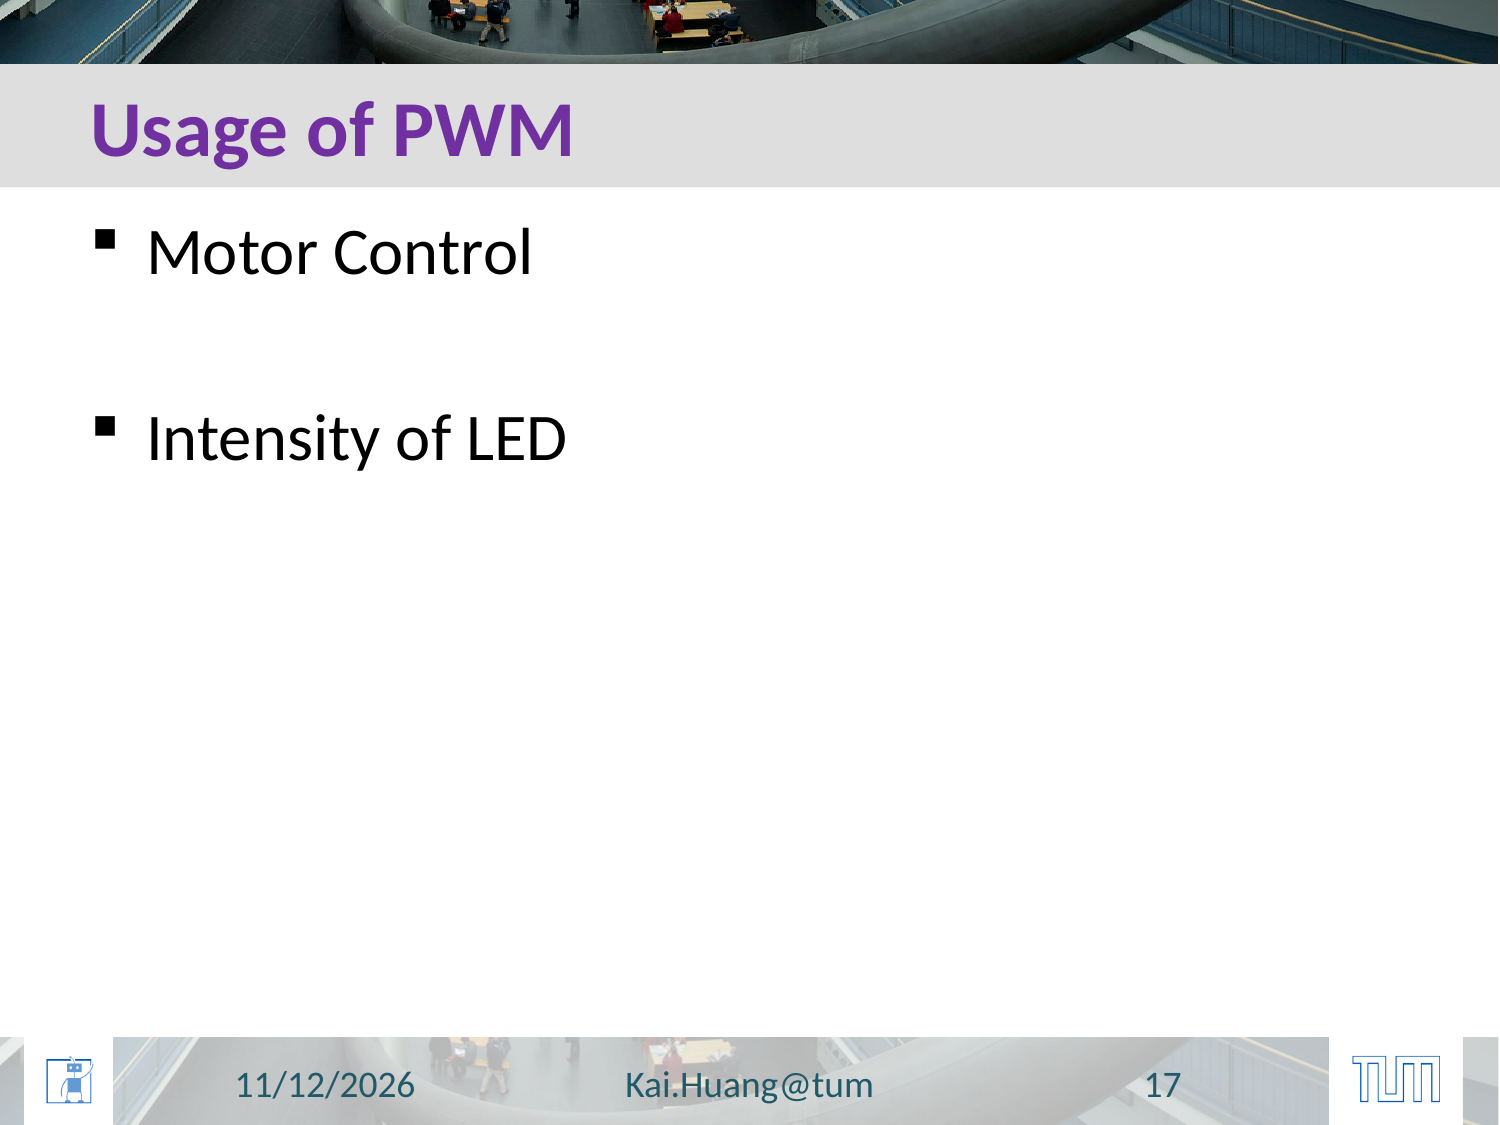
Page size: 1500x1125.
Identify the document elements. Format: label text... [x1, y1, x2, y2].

picture [0, 0, 1500, 64]
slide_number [162, 1052, 488, 1113]
list Motor Control Intensity of LED [75, 200, 1425, 1025]
slide_number 17 [1012, 1052, 1313, 1113]
footer Kai.Huang@tum [512, 1052, 988, 1113]
picture [0, 1032, 1500, 1125]
title Usage of PWM [75, 62, 1425, 188]
